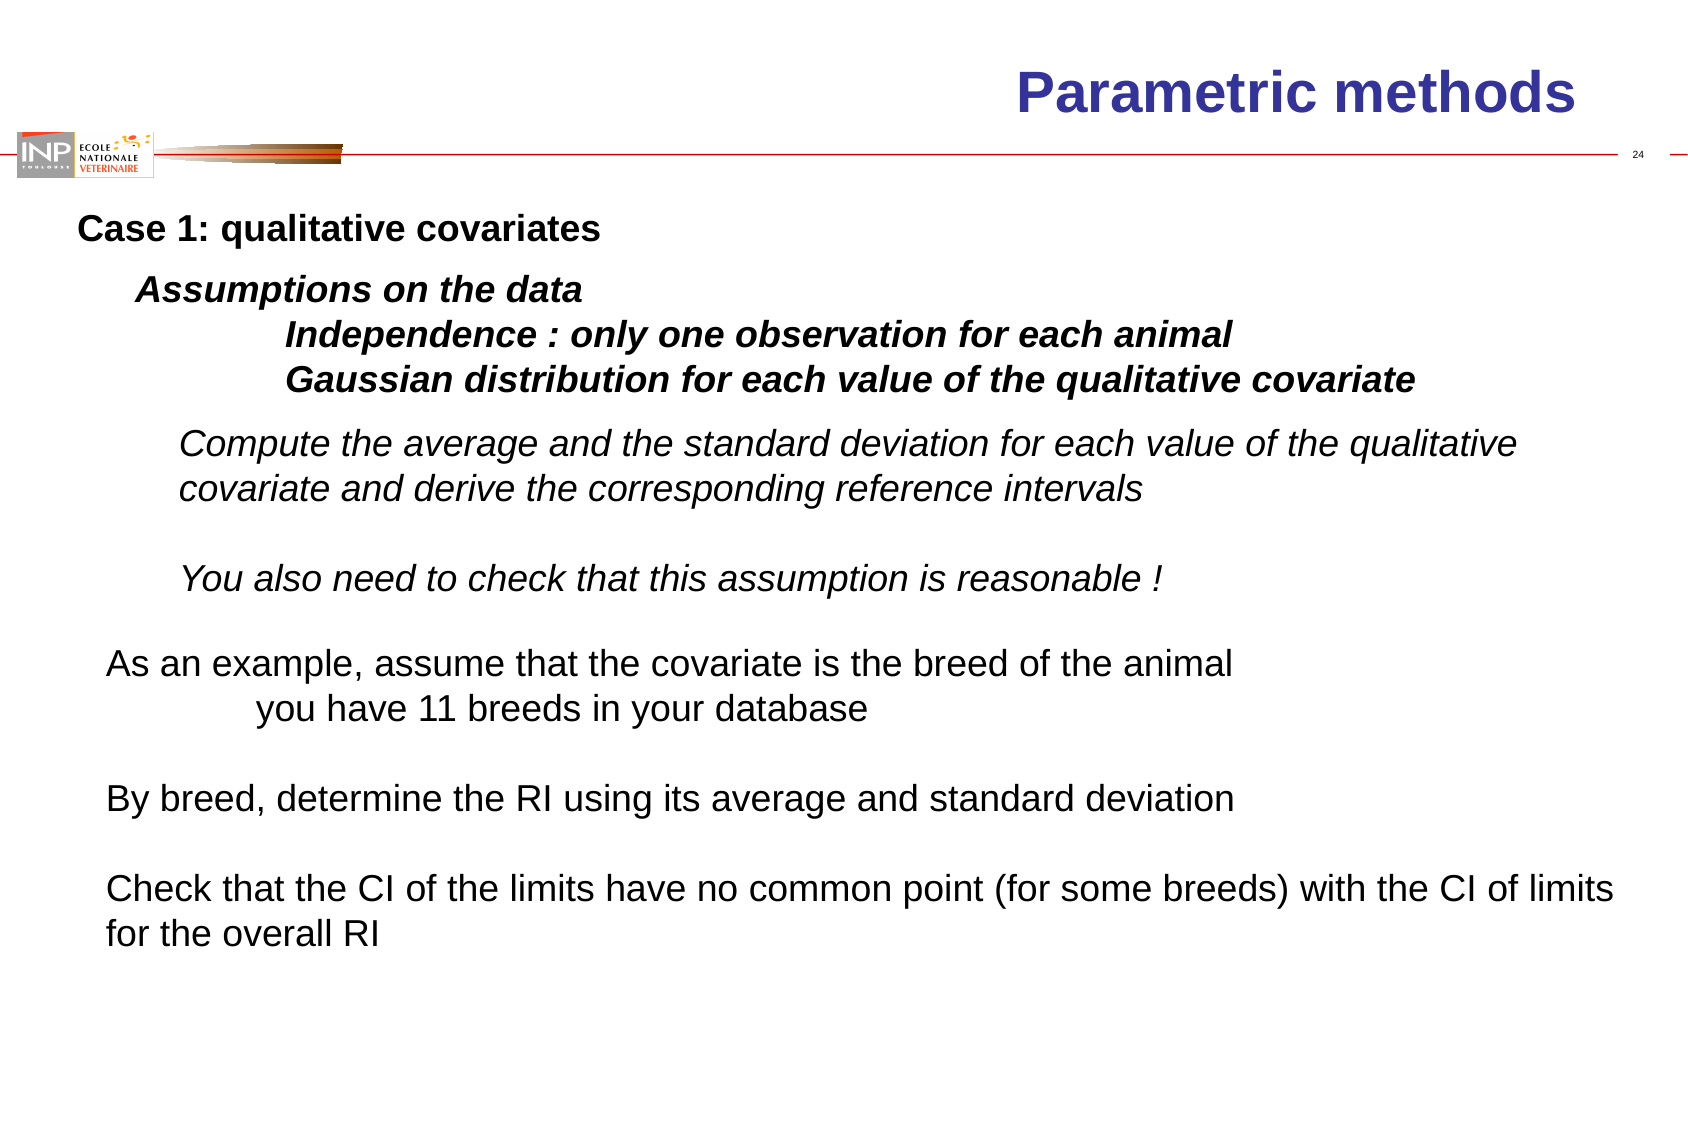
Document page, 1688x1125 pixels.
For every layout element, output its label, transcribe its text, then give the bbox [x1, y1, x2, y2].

text_box Compute the average and the standard deviation for each value of the qualitative covariate and derive the corresponding reference intervals You also need to check that this assumption is reasonable ! [163, 411, 1618, 607]
picture [17, 132, 154, 178]
title Parametric methods [80, 31, 1609, 147]
text_box As an example, assume that the covariate is the breed of the animal you have 11 breeds in your database By breed, determine the RI using its average and standard deviation Check that the CI of the limits have no common point (for some breeds) with the CI of limits for the overall RI [91, 631, 1632, 962]
text_box Case 1: qualitative covariates [62, 196, 628, 257]
text_box Assumptions on the data Independence : only one observation for each animal Gaussian distribution for each value of the qualitative covariate [120, 257, 1555, 408]
